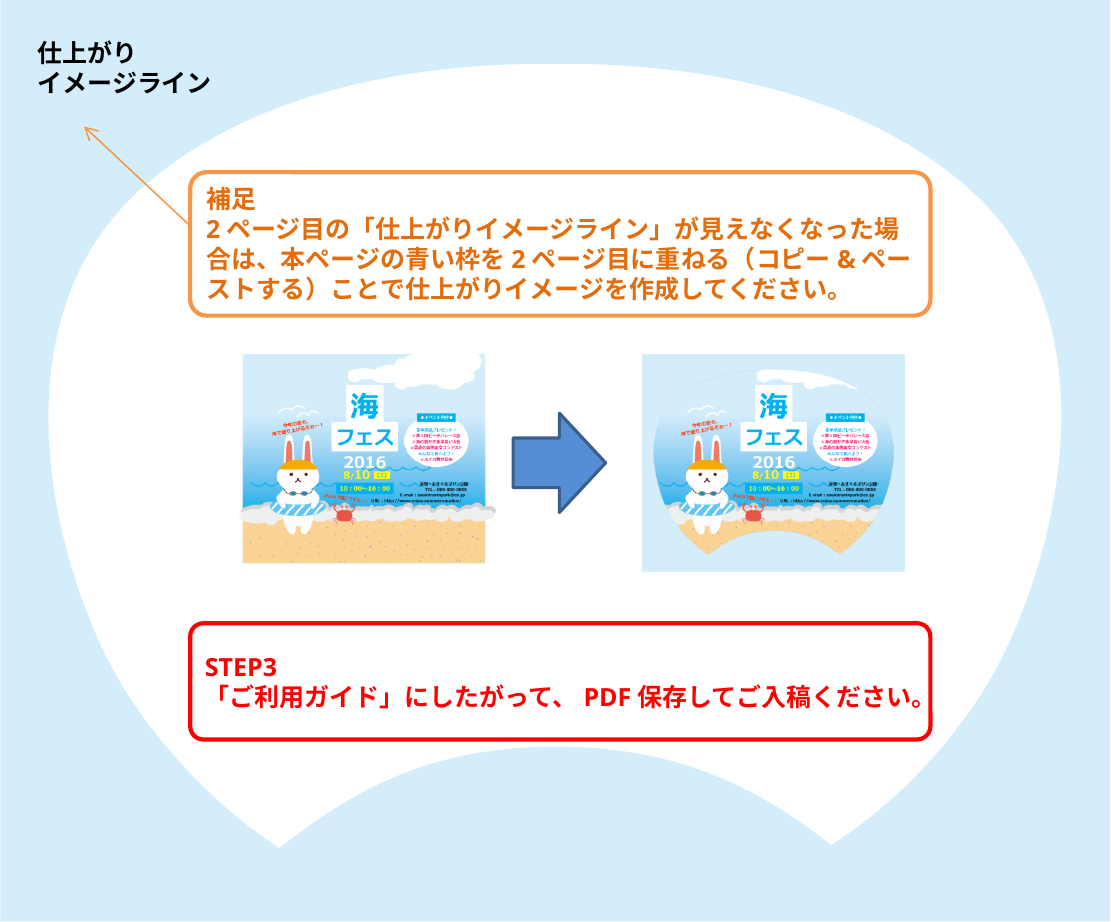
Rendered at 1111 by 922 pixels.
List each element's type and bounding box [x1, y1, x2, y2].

text_box [83, 126, 191, 226]
picture [0, 0, 1111, 922]
